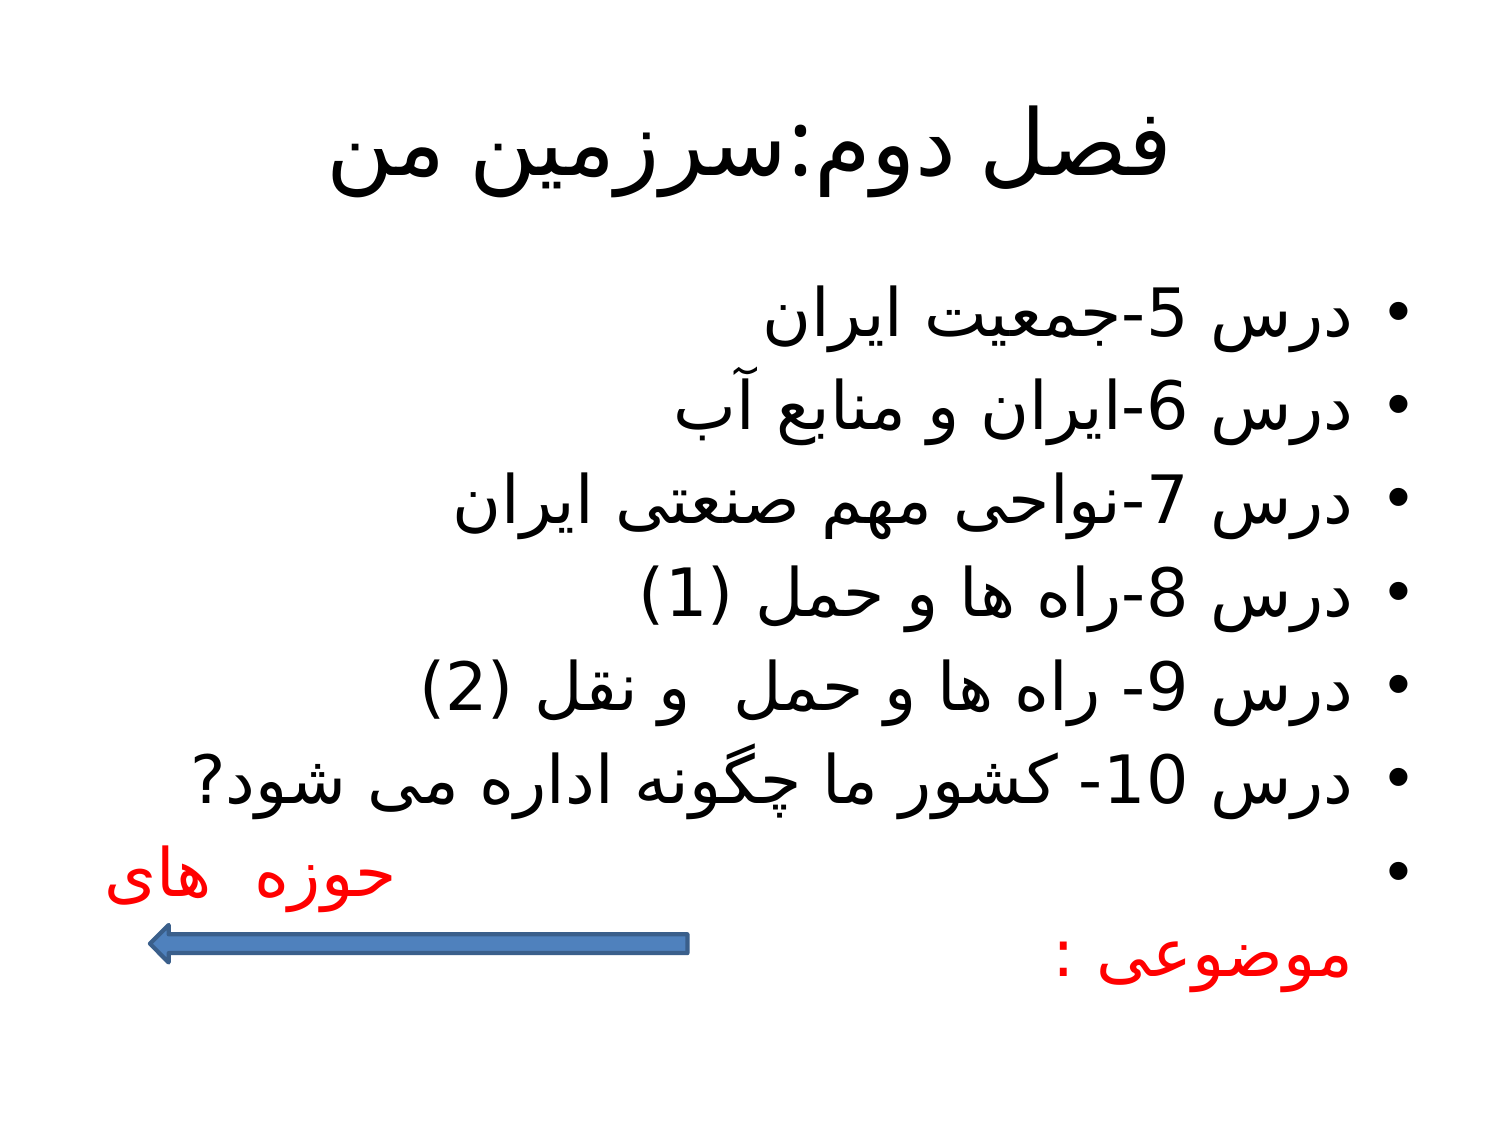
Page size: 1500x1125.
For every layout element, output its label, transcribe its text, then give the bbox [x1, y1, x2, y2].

list درس 5-جمعیت ایران درس 6-ایران و منابع آب درس 7-نواحی مهم صنعتی ایران درس 8-راه ها و حمل (1) درس 9- راه ها و حمل و نقل (2) درس 10- کشور ما چگونه اداره می شود? حوزه های موضوعی : [75, 262, 1425, 1005]
title فصل دوم:سرزمین من [75, 45, 1425, 233]
text_box [147, 923, 690, 965]
